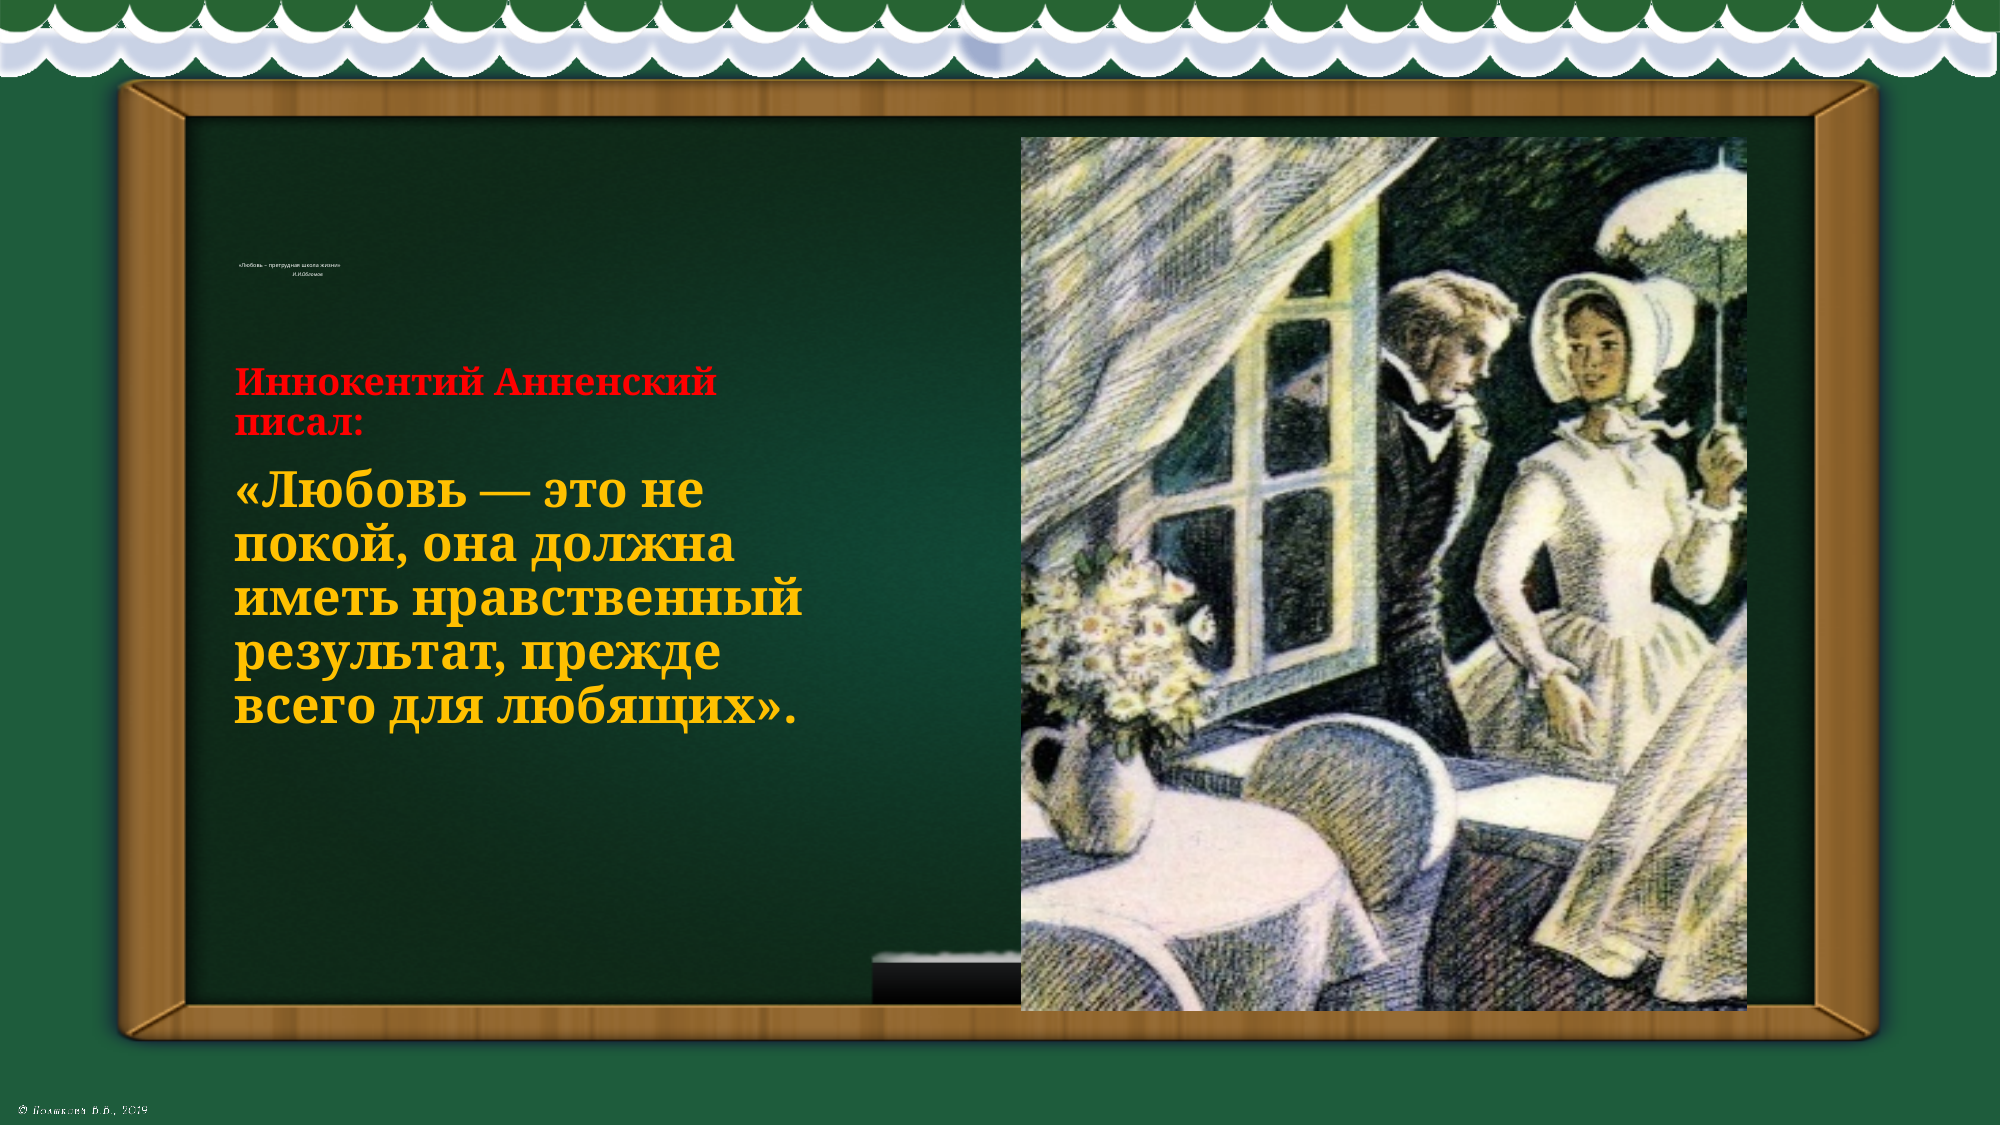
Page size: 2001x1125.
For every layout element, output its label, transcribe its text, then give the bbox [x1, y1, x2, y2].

picture [10, 1089, 159, 1125]
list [1020, 137, 1747, 1012]
title «Любовь – претрудная школа жизни» И.И.Обломов [215, 115, 989, 286]
list Иннокентий Анненский писал: «Любовь — это не покой, она должна иметь нравственный результат, прежде всего для любящих». [219, 355, 872, 963]
picture [0, 0, 2000, 1056]
